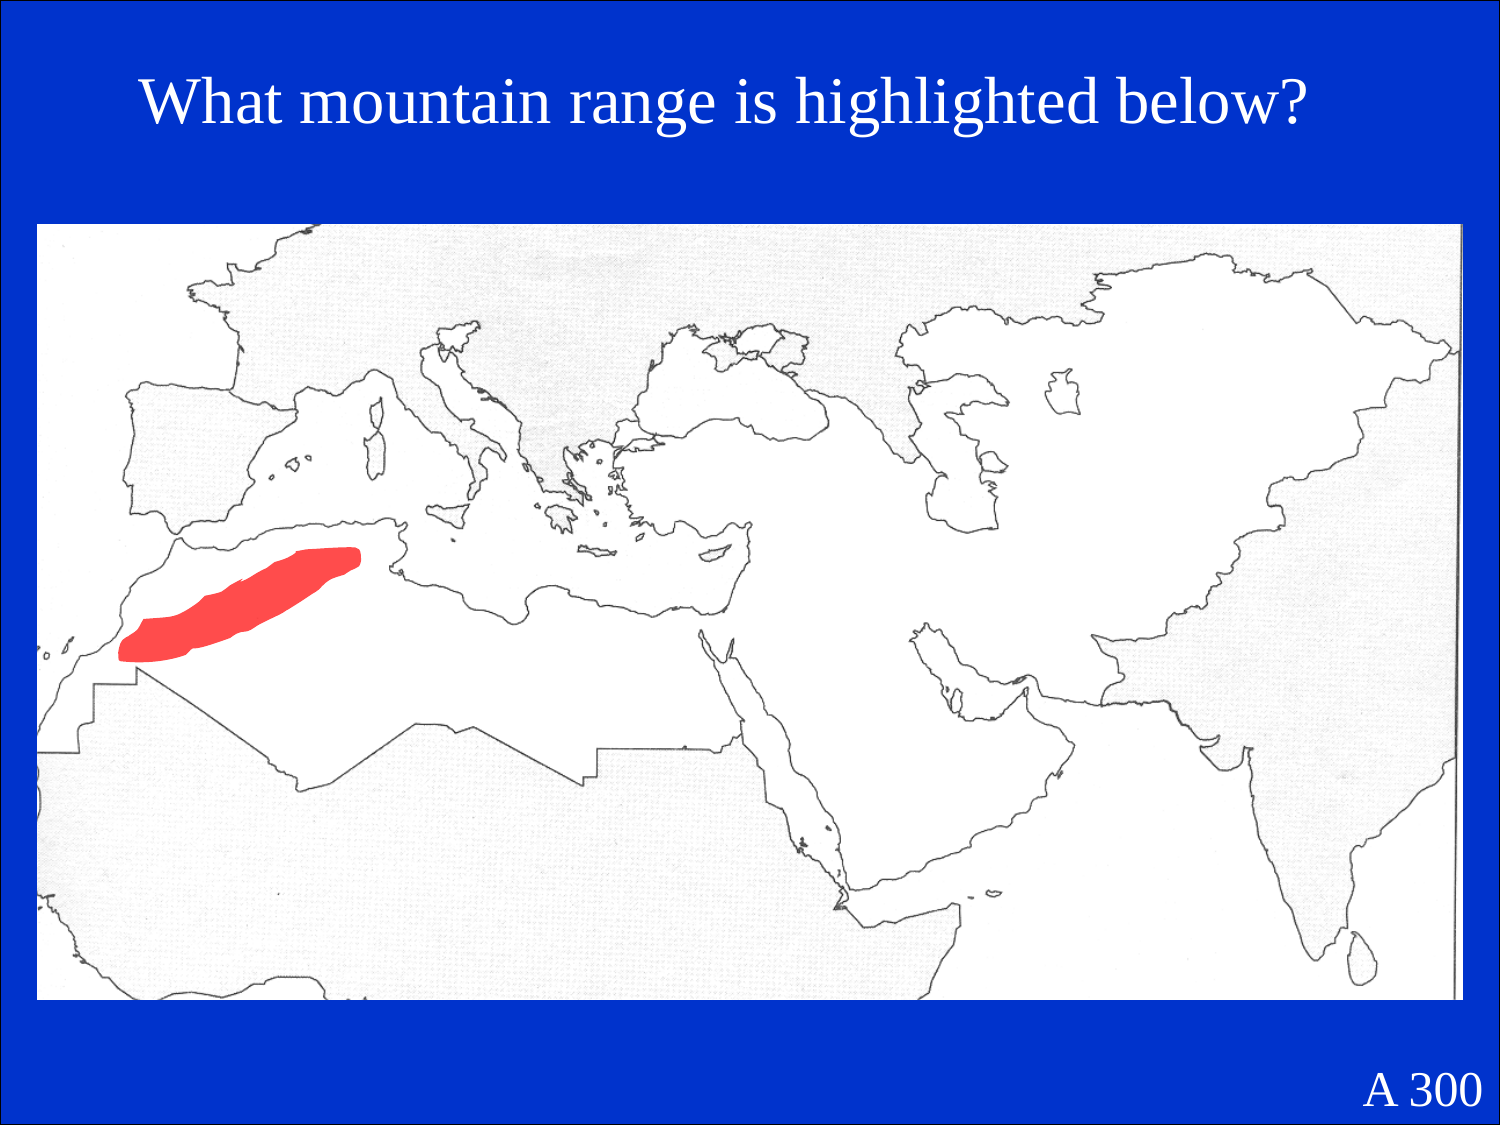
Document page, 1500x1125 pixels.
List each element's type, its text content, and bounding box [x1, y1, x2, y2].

text_box A 300 [1347, 1049, 1499, 1125]
text_box What mountain range is highlighted below? [99, 49, 1350, 145]
text_box [0, 0, 1500, 1125]
picture [37, 224, 1463, 1001]
